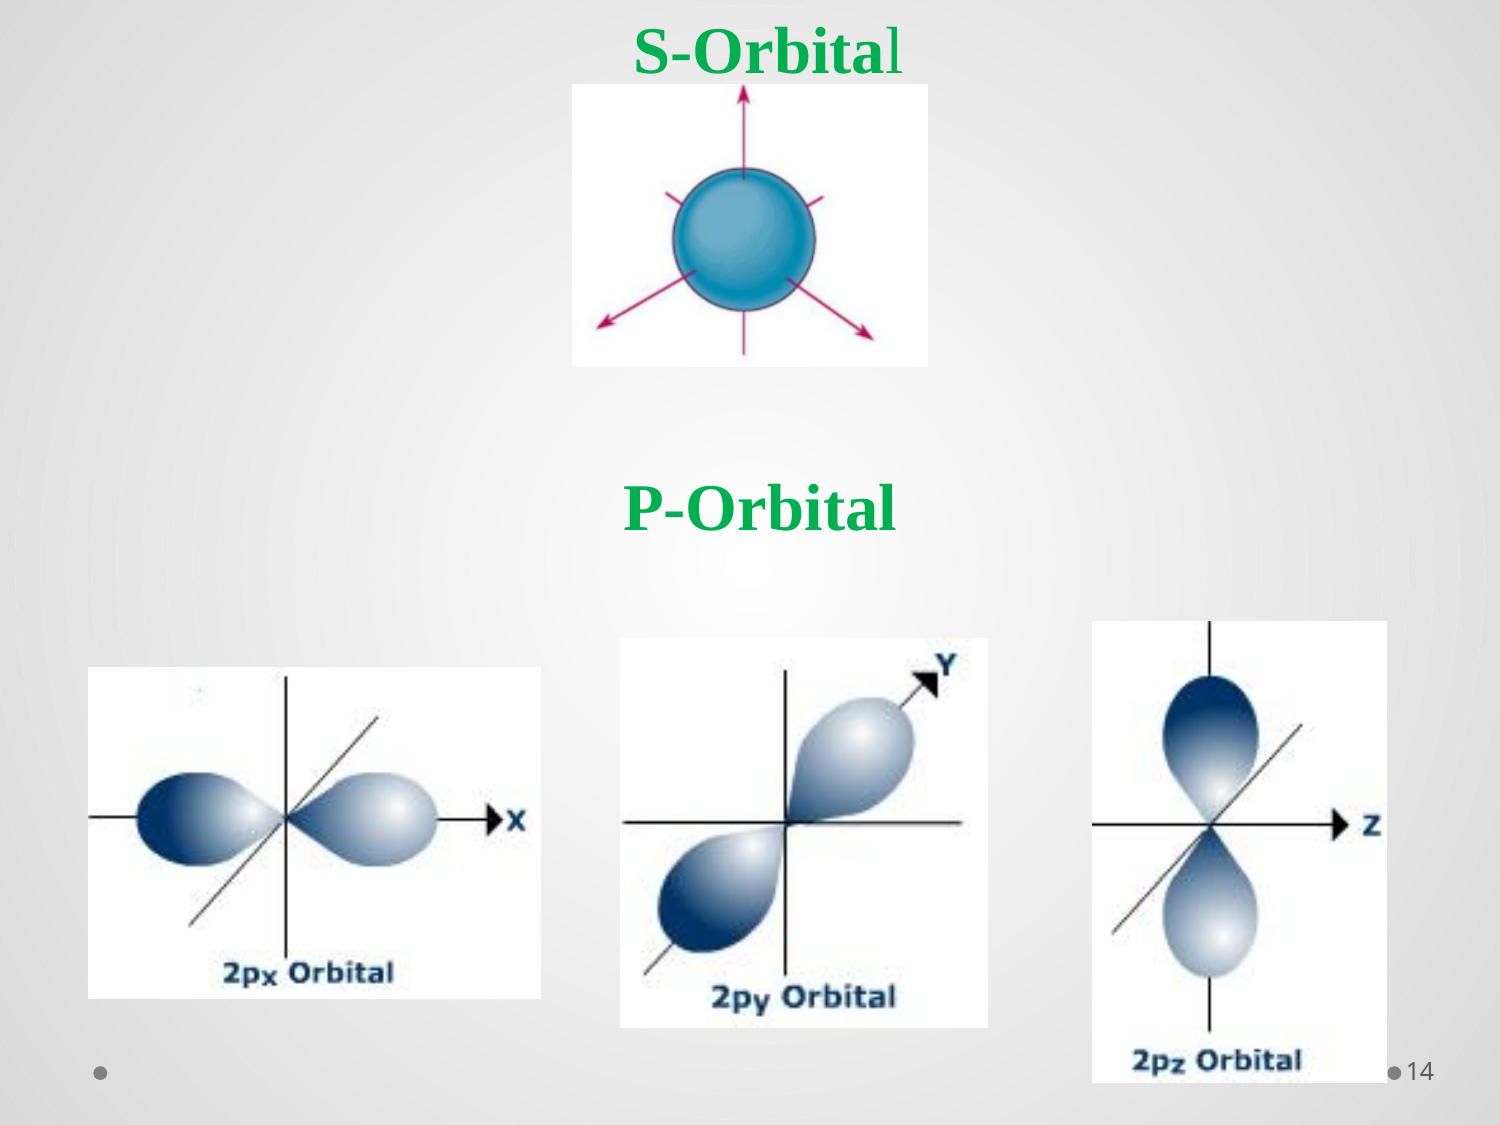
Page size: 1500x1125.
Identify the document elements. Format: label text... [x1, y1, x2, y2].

text_box P-Orbital [608, 456, 913, 551]
picture [572, 84, 928, 367]
slide_number 14 [1401, 1042, 1494, 1103]
picture [88, 667, 541, 999]
text_box S-Orbital [550, 0, 988, 85]
picture [1092, 621, 1387, 1083]
picture [619, 637, 989, 1029]
